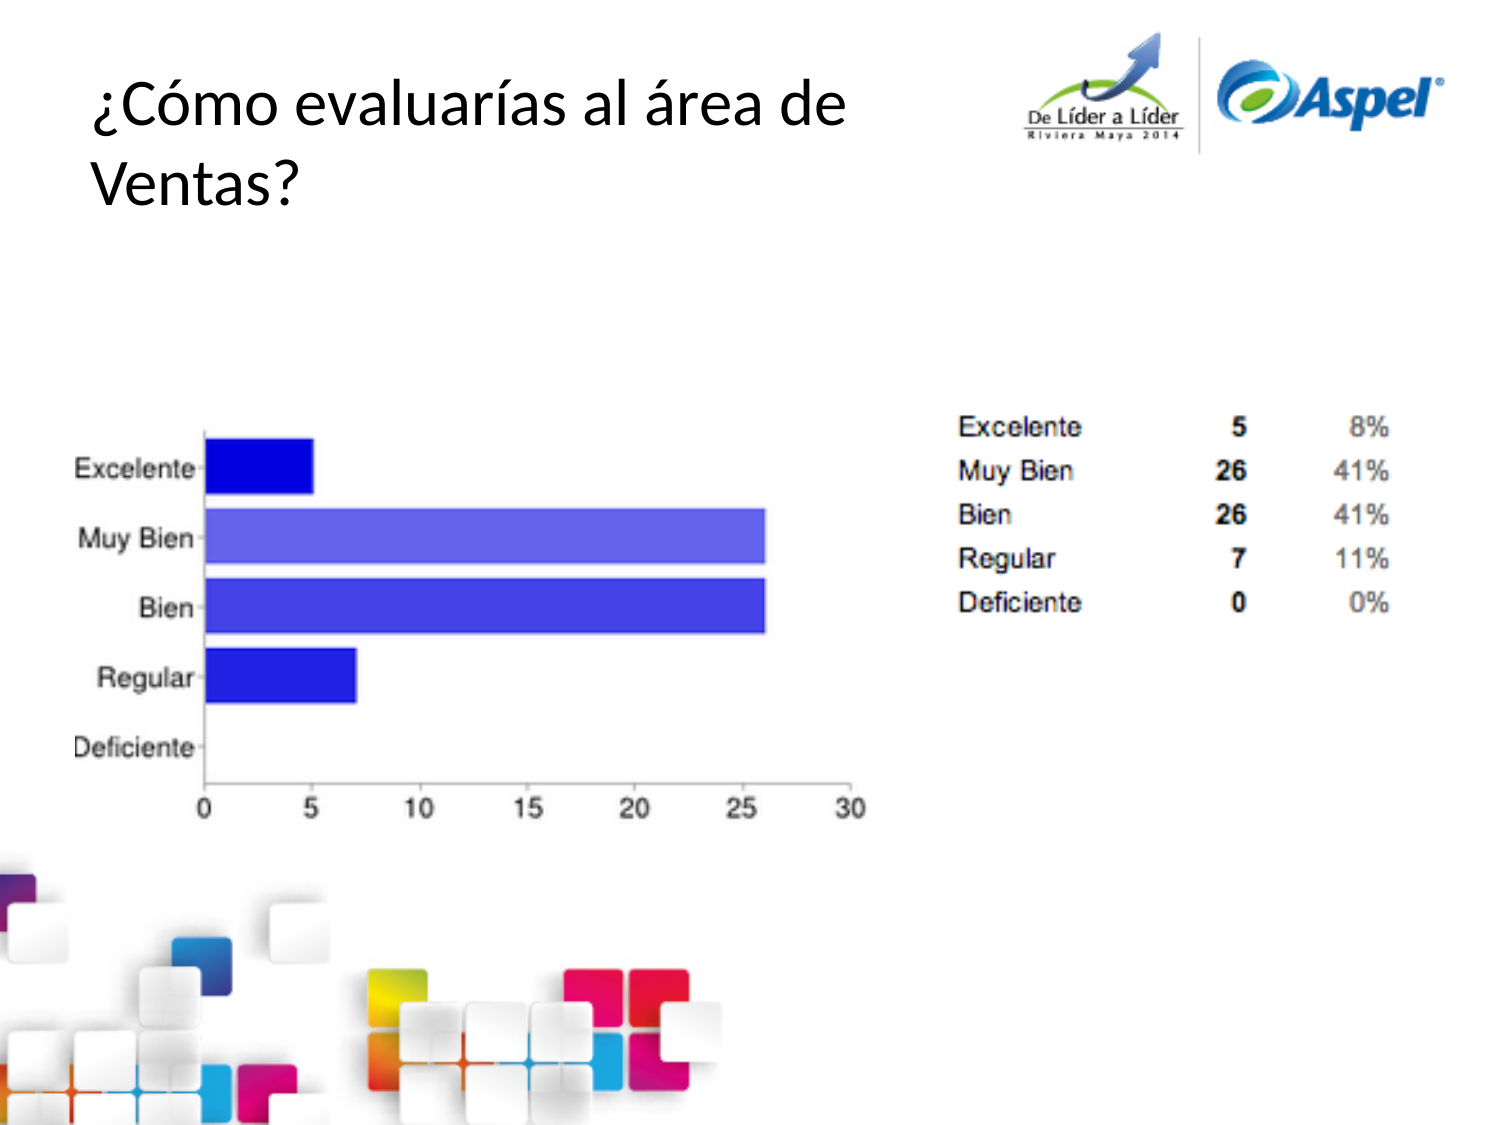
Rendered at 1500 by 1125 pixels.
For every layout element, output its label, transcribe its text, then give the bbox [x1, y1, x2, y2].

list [74, 262, 1426, 1006]
title ¿Cómo evaluarías al área de Ventas? [75, 45, 1425, 233]
picture [0, 0, 1500, 1125]
